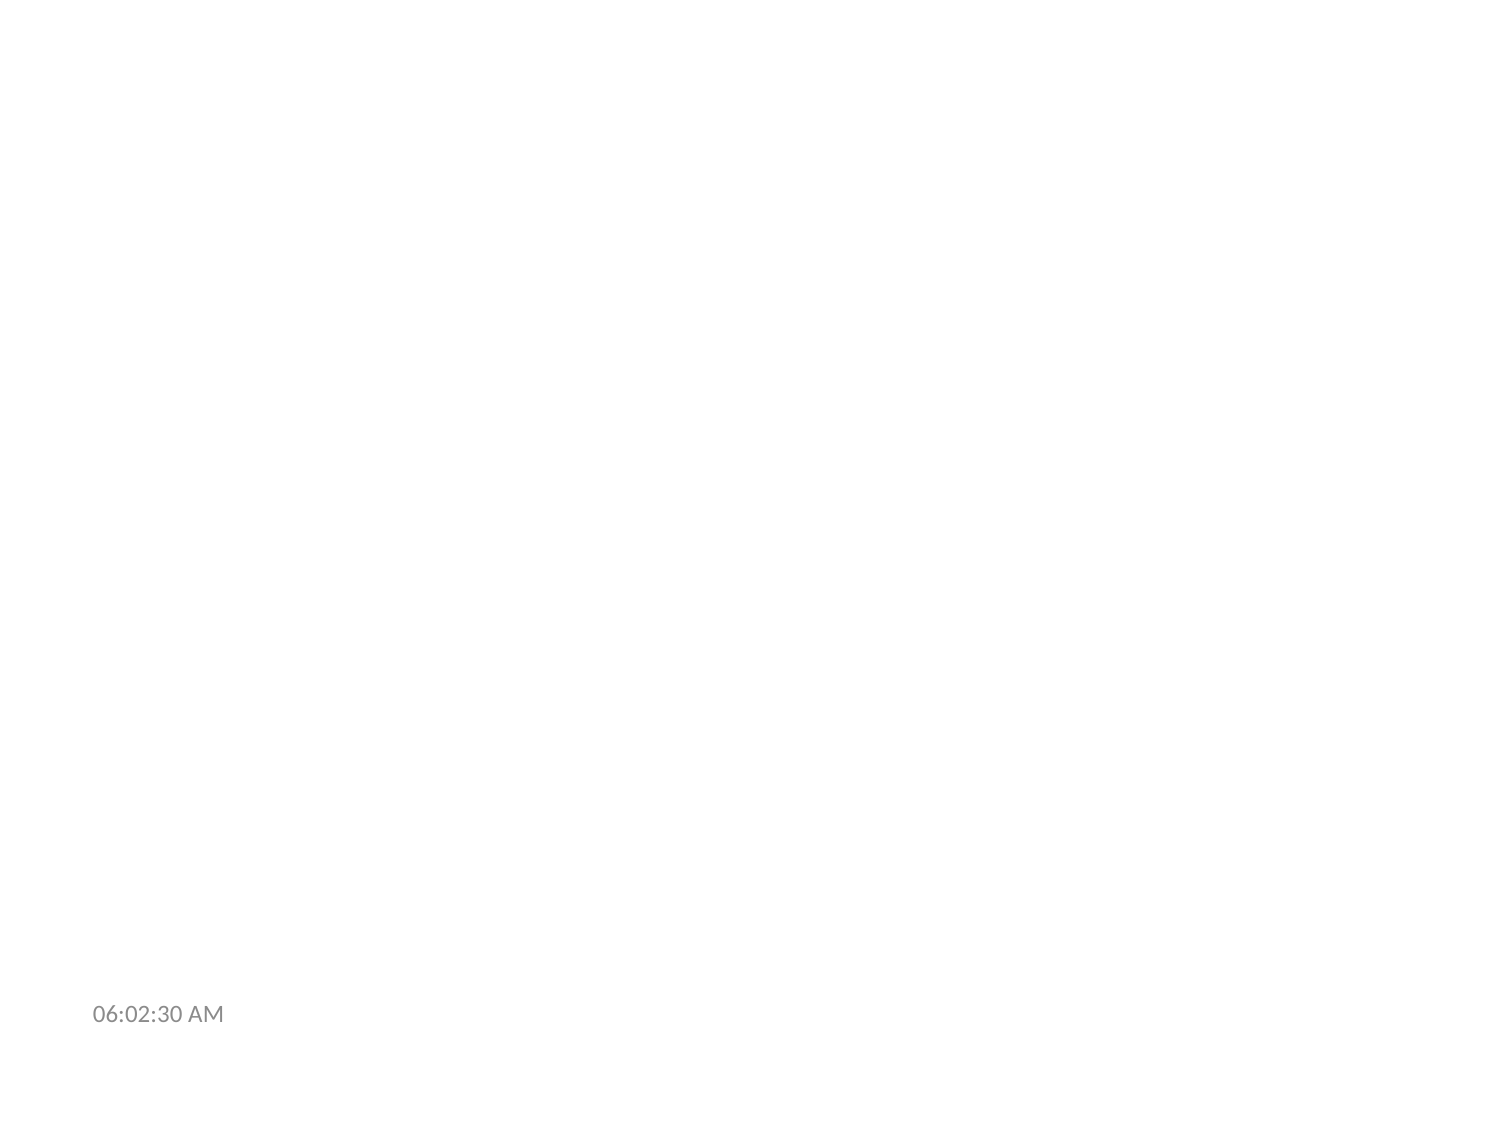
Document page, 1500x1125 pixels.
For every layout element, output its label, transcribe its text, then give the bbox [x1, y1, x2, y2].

text_box 3:35:09 PM [77, 982, 428, 1043]
